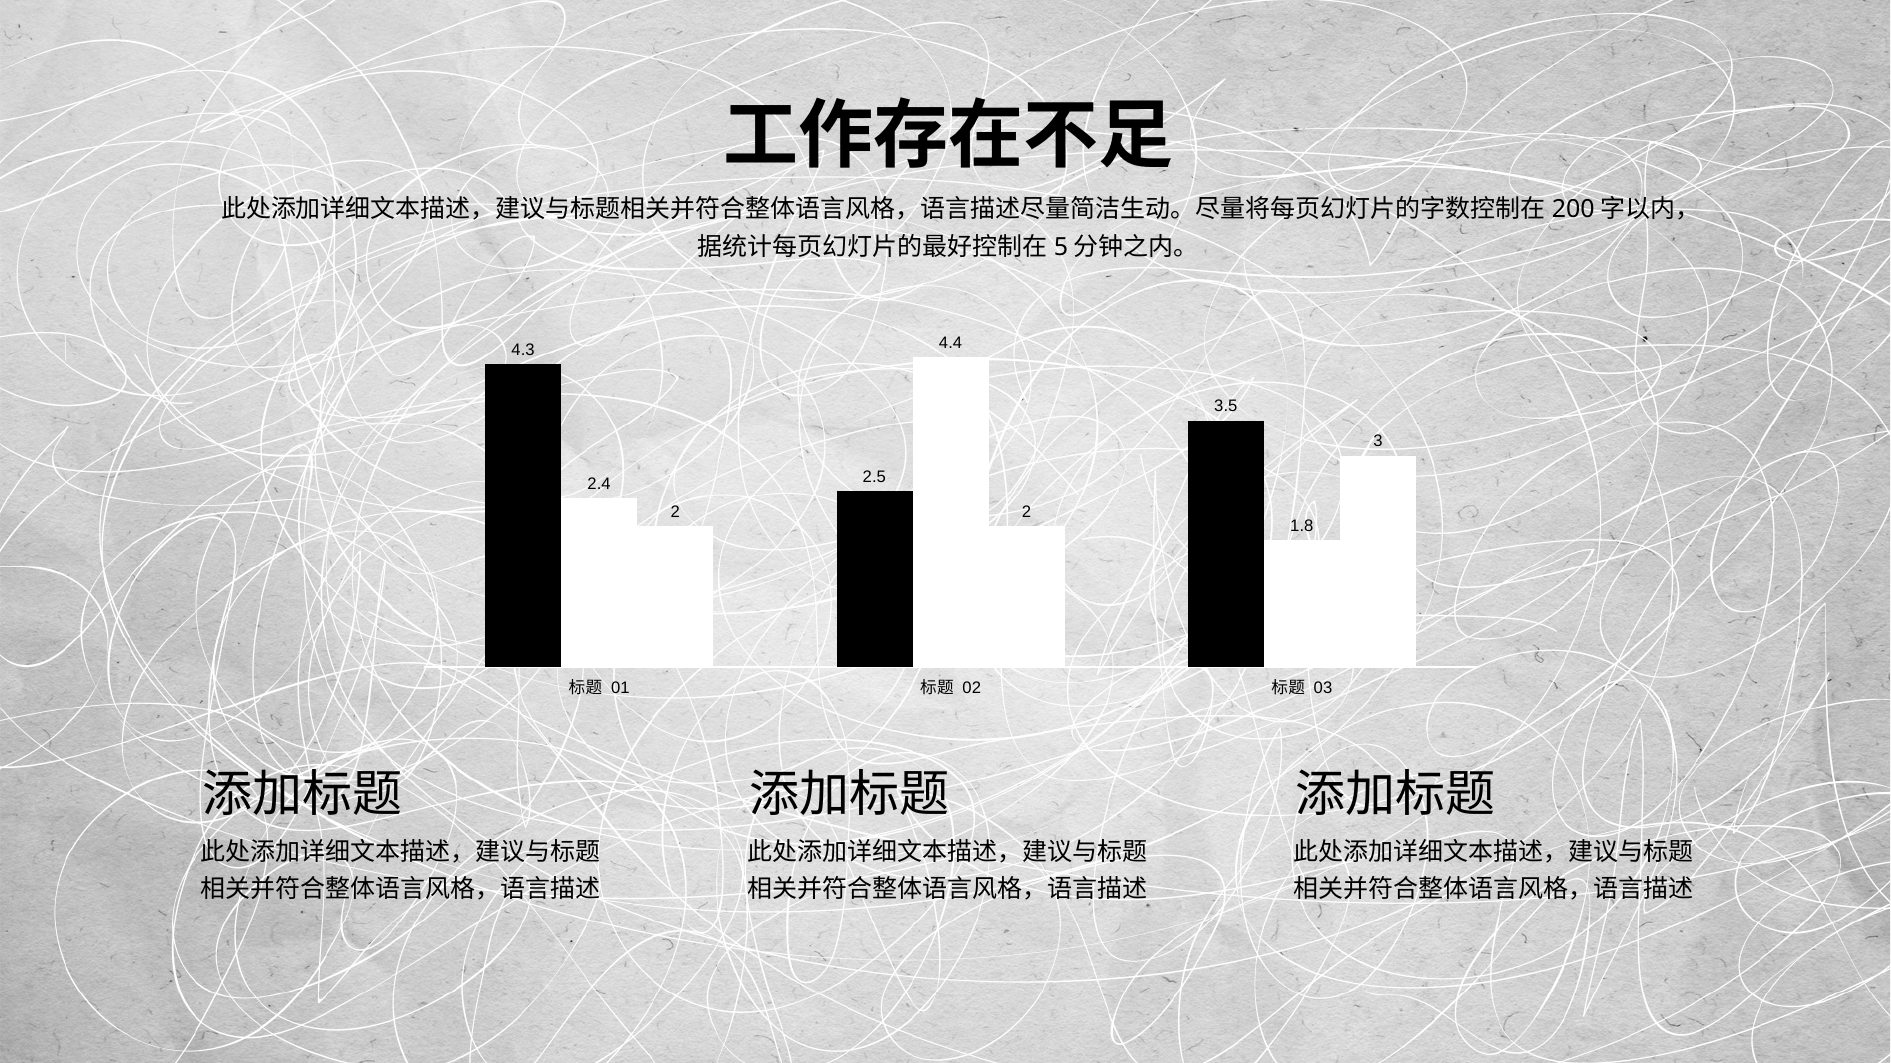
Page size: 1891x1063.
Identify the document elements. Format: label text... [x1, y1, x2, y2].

text_box 此处添加详细文本描述，建议与标题相关并符合整体语言风格，语言描述尽量简洁生动。尽量将每页幻灯片的字数控制在200字以内， 据统计每页幻灯片的最好控制在5分钟之内。 [212, 185, 1684, 260]
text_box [747, 767, 1163, 934]
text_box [1293, 767, 1710, 934]
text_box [200, 767, 617, 934]
chart [401, 306, 1500, 707]
text_box 工作存在不足 [325, 94, 1571, 185]
picture [0, 0, 1891, 1063]
